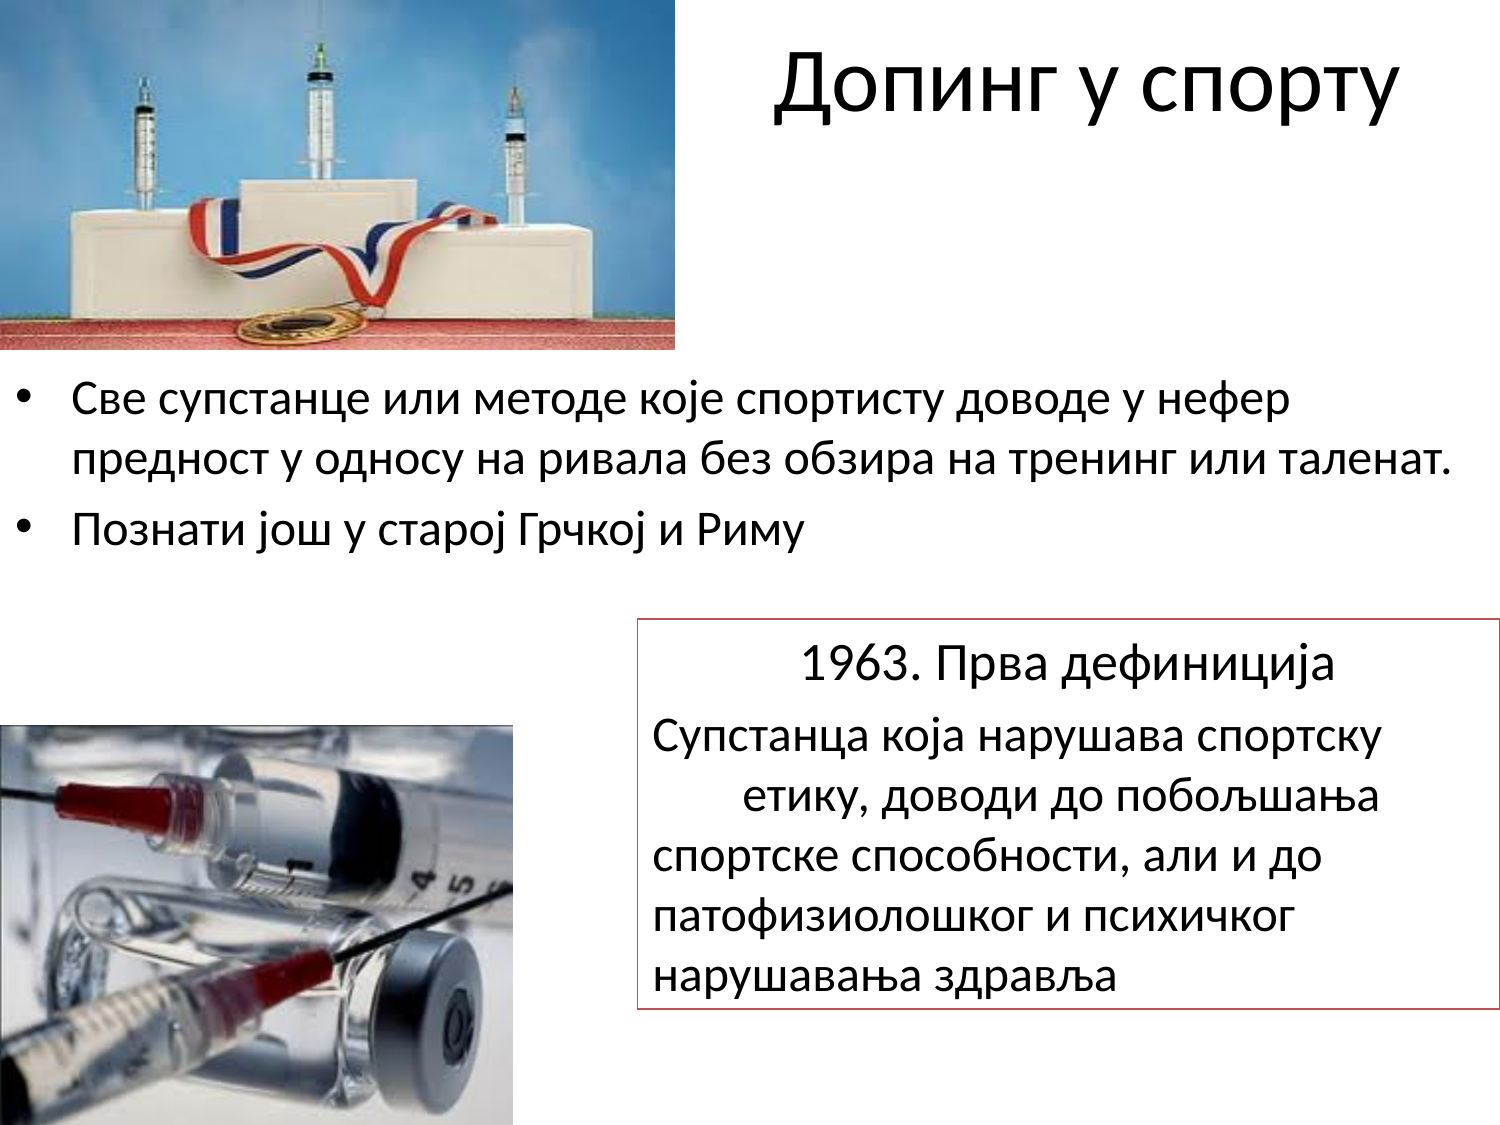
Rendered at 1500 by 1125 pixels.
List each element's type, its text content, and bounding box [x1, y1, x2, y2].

picture [0, 0, 676, 351]
picture [0, 725, 513, 1125]
title Допинг у спорту [676, 0, 1500, 151]
list Све супстанце или методе које спортисту доводе у нефер предност у односу на ривала без обзира на тренинг или таленат. Познати још у старој Грчкој и Риму [0, 287, 1500, 588]
text_box 1963. Прва дефиниција Супстанца која нарушава спортску етику, доводи до побољшања спортске способности, али и до патофизиолошког и психичког нарушавања здравља [637, 619, 1500, 1009]
